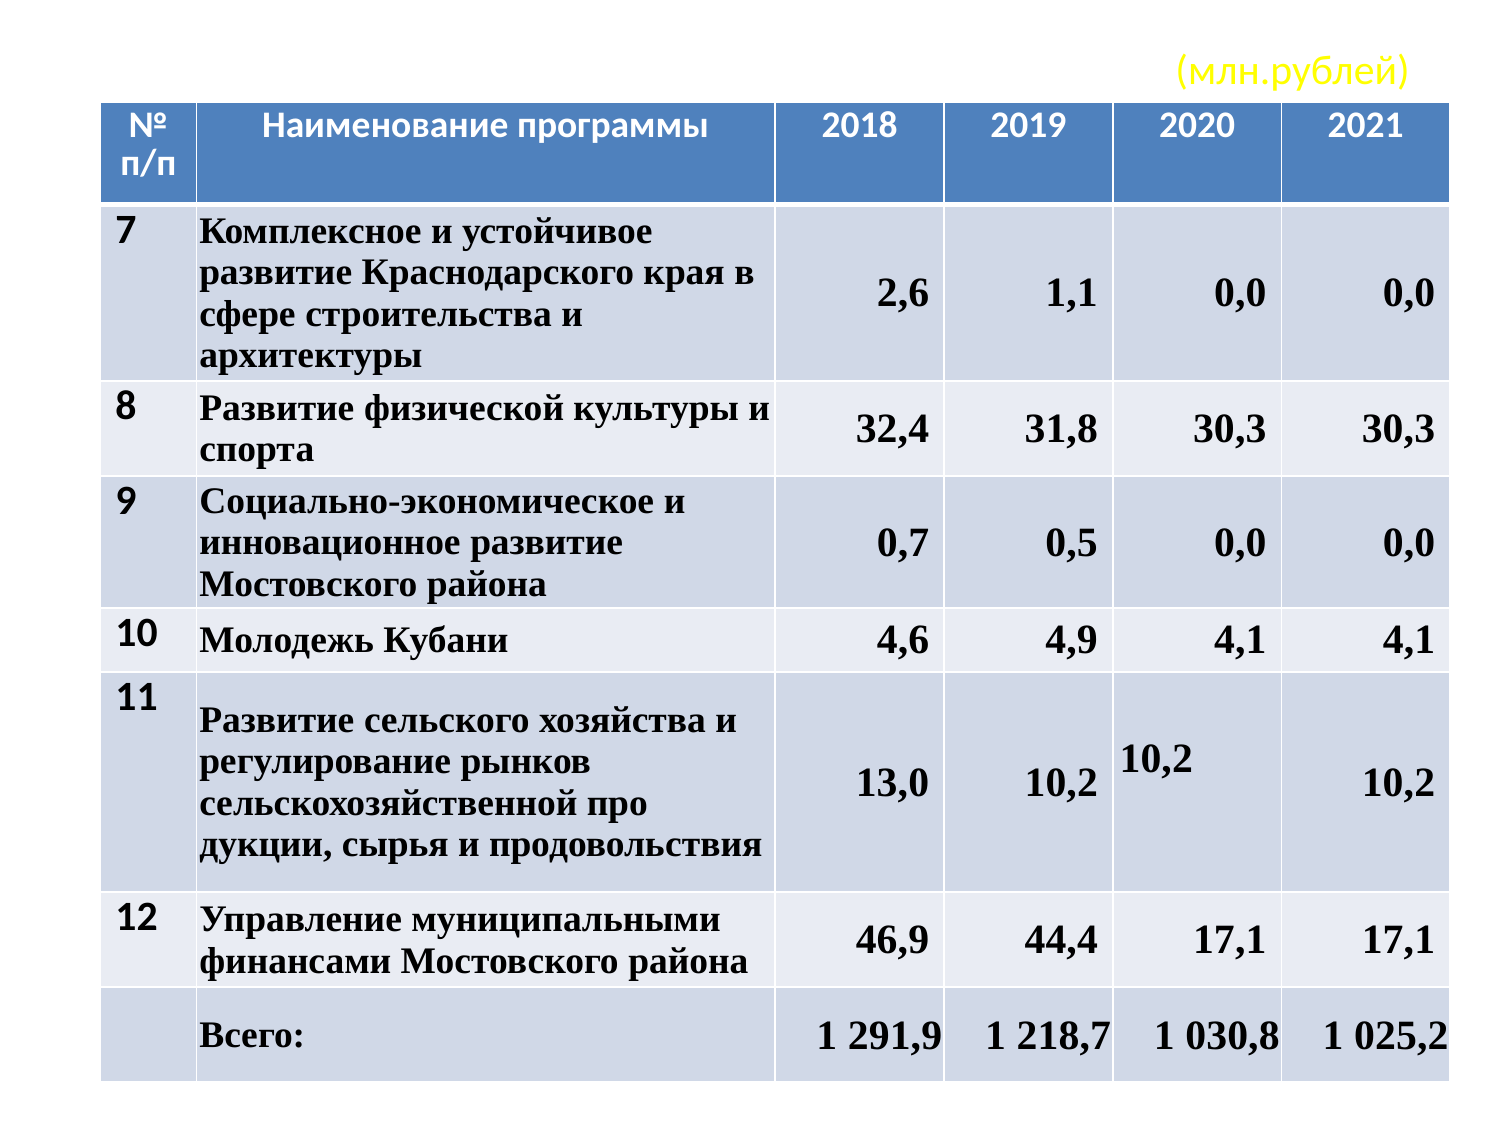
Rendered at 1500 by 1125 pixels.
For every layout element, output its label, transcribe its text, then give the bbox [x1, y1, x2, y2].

table_cell 12 [101, 893, 196, 986]
table_cell 1 218,7 [945, 988, 1112, 1081]
table_cell 10,2 [945, 673, 1112, 891]
table_cell 0,0 [1114, 207, 1281, 380]
table_cell Развитие сельского хозяйства и регулирование рынков сельскохозяйственной про­дукции, сырья и продоволь­ствия [197, 673, 774, 891]
table_cell Комплексное и устойчивое развитие Краснодарского края в сфере строительства и архитектуры [197, 207, 774, 380]
table_header 2020 [1114, 103, 1281, 202]
table_cell 4,6 [776, 609, 943, 671]
table_cell 10,2 [1114, 673, 1281, 891]
table_cell 10,2 [1282, 673, 1449, 891]
table_cell 46,9 [776, 893, 943, 986]
table_cell 10 [101, 609, 196, 671]
table_cell 4,1 [1114, 609, 1281, 671]
table_cell 32,4 [776, 382, 943, 475]
table_cell 30,3 [1114, 382, 1281, 475]
table_cell 0,0 [1282, 207, 1449, 380]
table_header 2019 [945, 103, 1112, 202]
table_header 2018 [776, 103, 943, 202]
table_cell 11 [101, 673, 196, 891]
table_cell 17,1 [1114, 893, 1281, 986]
table_header Наименование программы [197, 103, 774, 202]
table_cell Управление муниципальными финансами Мостовского района [197, 893, 774, 986]
table_cell Молодежь Кубани [197, 609, 774, 671]
table_header 2021 [1282, 103, 1449, 202]
table_cell 31,8 [945, 382, 1112, 475]
table_cell 7 [101, 207, 196, 380]
table_cell 8 [101, 382, 196, 475]
table_cell Социально-экономическое и инновационное развитие Мостовского района [197, 477, 774, 607]
table_header № п/п [101, 103, 196, 202]
table_cell 2,6 [776, 207, 943, 380]
table_cell 44,4 [945, 893, 1112, 986]
table_cell 4,1 [1282, 609, 1449, 671]
table_cell 1,1 [945, 207, 1112, 380]
table_cell 1 291,9 [776, 988, 943, 1081]
table_cell Развитие физической куль­туры и спорта [197, 382, 774, 475]
table_cell 4,9 [945, 609, 1112, 671]
table_cell 13,0 [776, 673, 943, 891]
table_cell 1 030,8 [1114, 988, 1281, 1081]
table_cell 0,5 [945, 477, 1112, 607]
table_cell 9 [101, 477, 196, 607]
table_cell 17,1 [1282, 893, 1449, 986]
title (млн.рублей) [75, 45, 1425, 90]
table_cell Всего: [197, 988, 774, 1081]
table_cell [101, 988, 196, 1081]
table_cell 0,7 [776, 477, 943, 607]
table_cell 30,3 [1282, 382, 1449, 475]
table_cell 1 025,2 [1282, 988, 1449, 1081]
table_cell 0,0 [1114, 477, 1281, 607]
table_cell 0,0 [1282, 477, 1449, 607]
